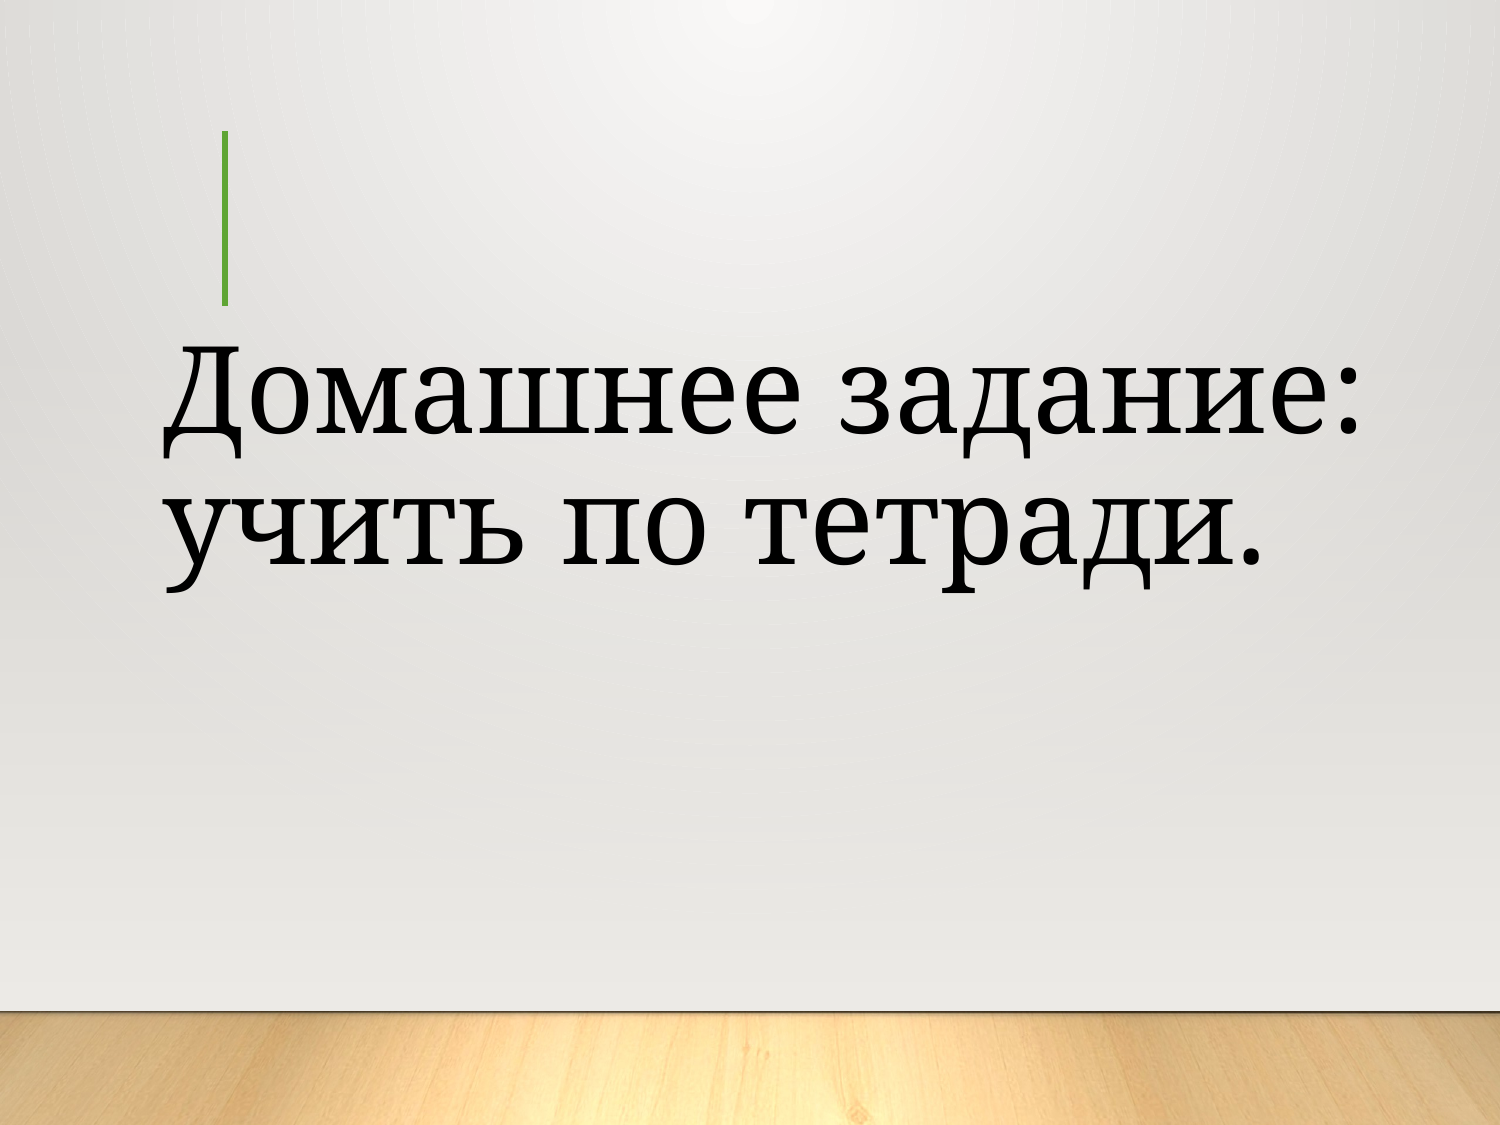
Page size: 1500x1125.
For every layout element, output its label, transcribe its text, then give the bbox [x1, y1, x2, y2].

title Домашнее задание: учить по тетради. [147, 231, 1483, 598]
picture [0, 1011, 1500, 1125]
